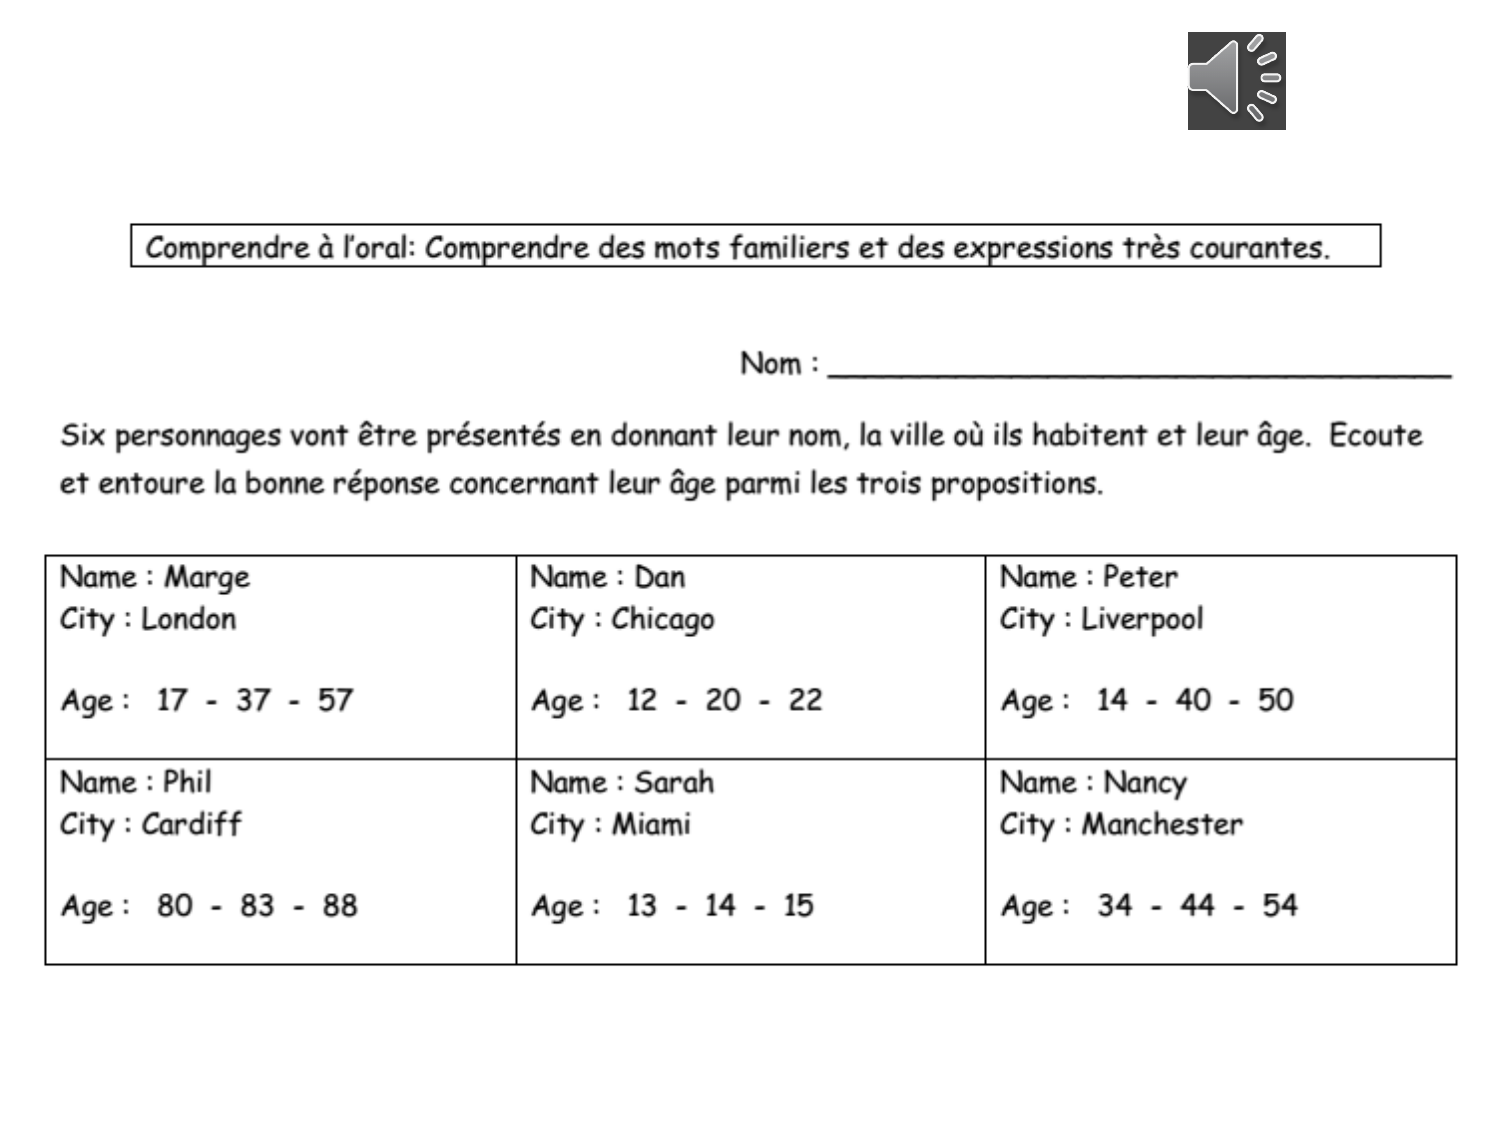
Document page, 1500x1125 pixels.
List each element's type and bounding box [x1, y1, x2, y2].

picture [1186, 30, 1288, 132]
picture [13, 207, 1480, 988]
